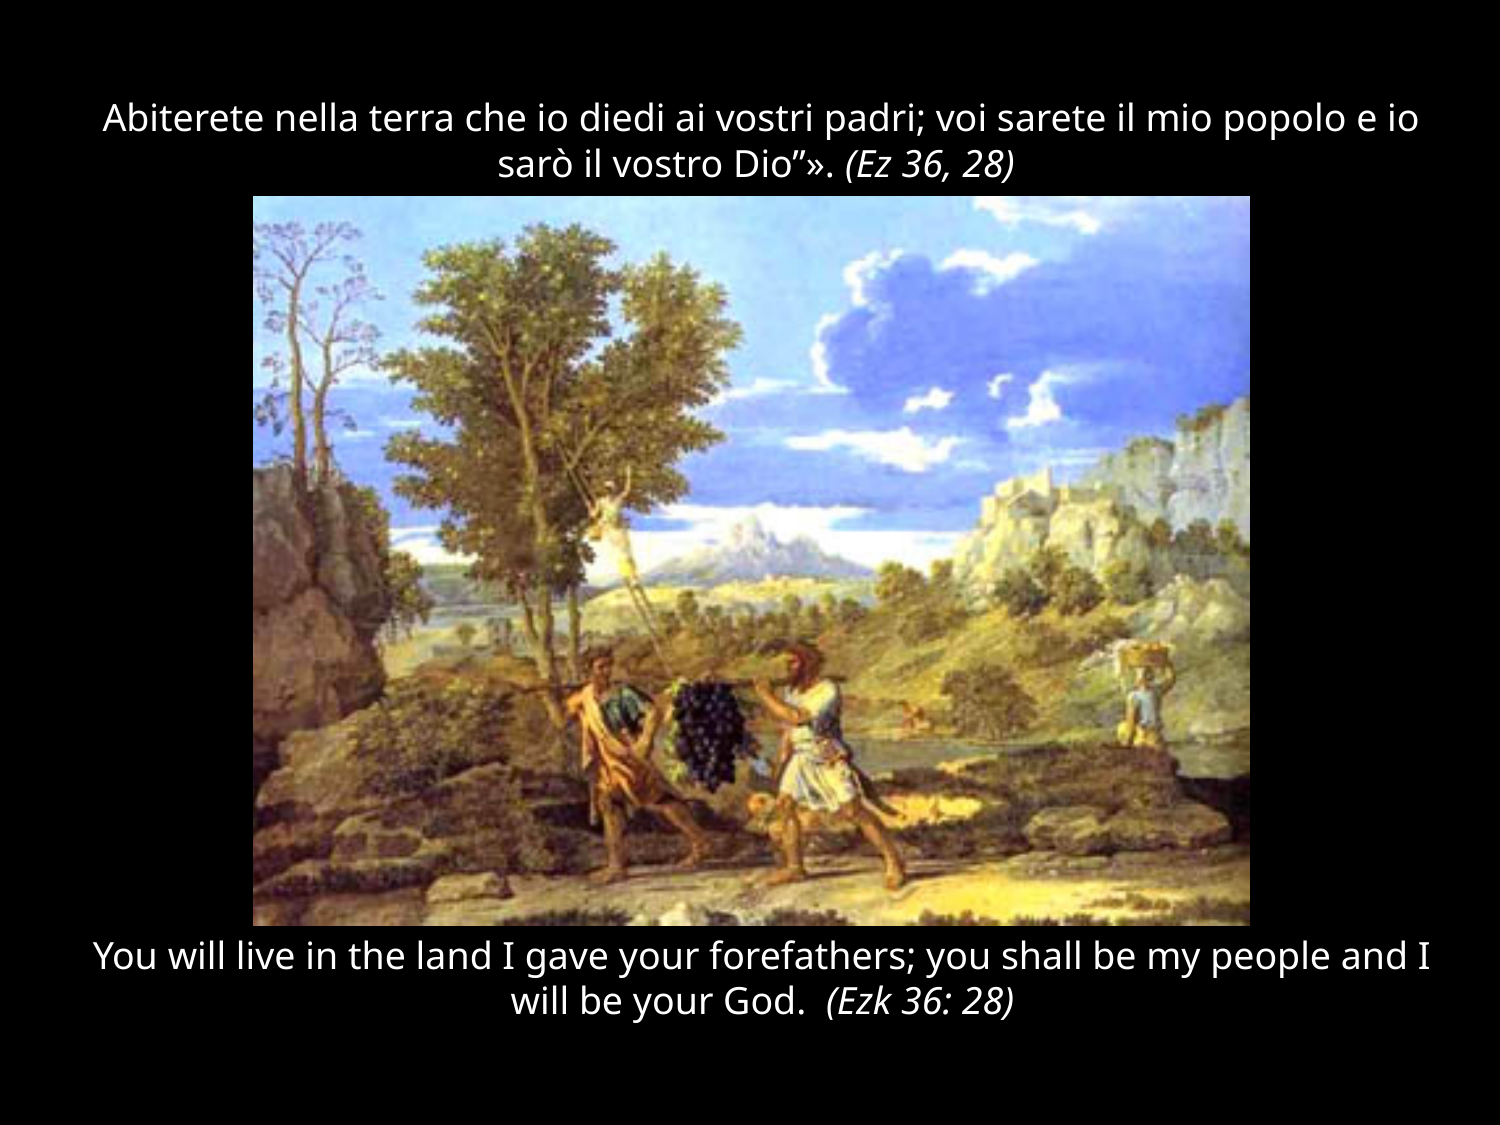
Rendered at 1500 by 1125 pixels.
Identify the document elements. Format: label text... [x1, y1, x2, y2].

title Abiterete nella terra che io diedi ai vostri padri; voi sarete il mio popolo e io sarò il vostro Dio”». (Ez 36, 28) [62, 66, 1450, 254]
picture [253, 196, 1250, 926]
text_box You will live in the land I gave your forefathers; you shall be my people and I will be your God. (Ezk 36: 28) [75, 924, 1450, 1080]
